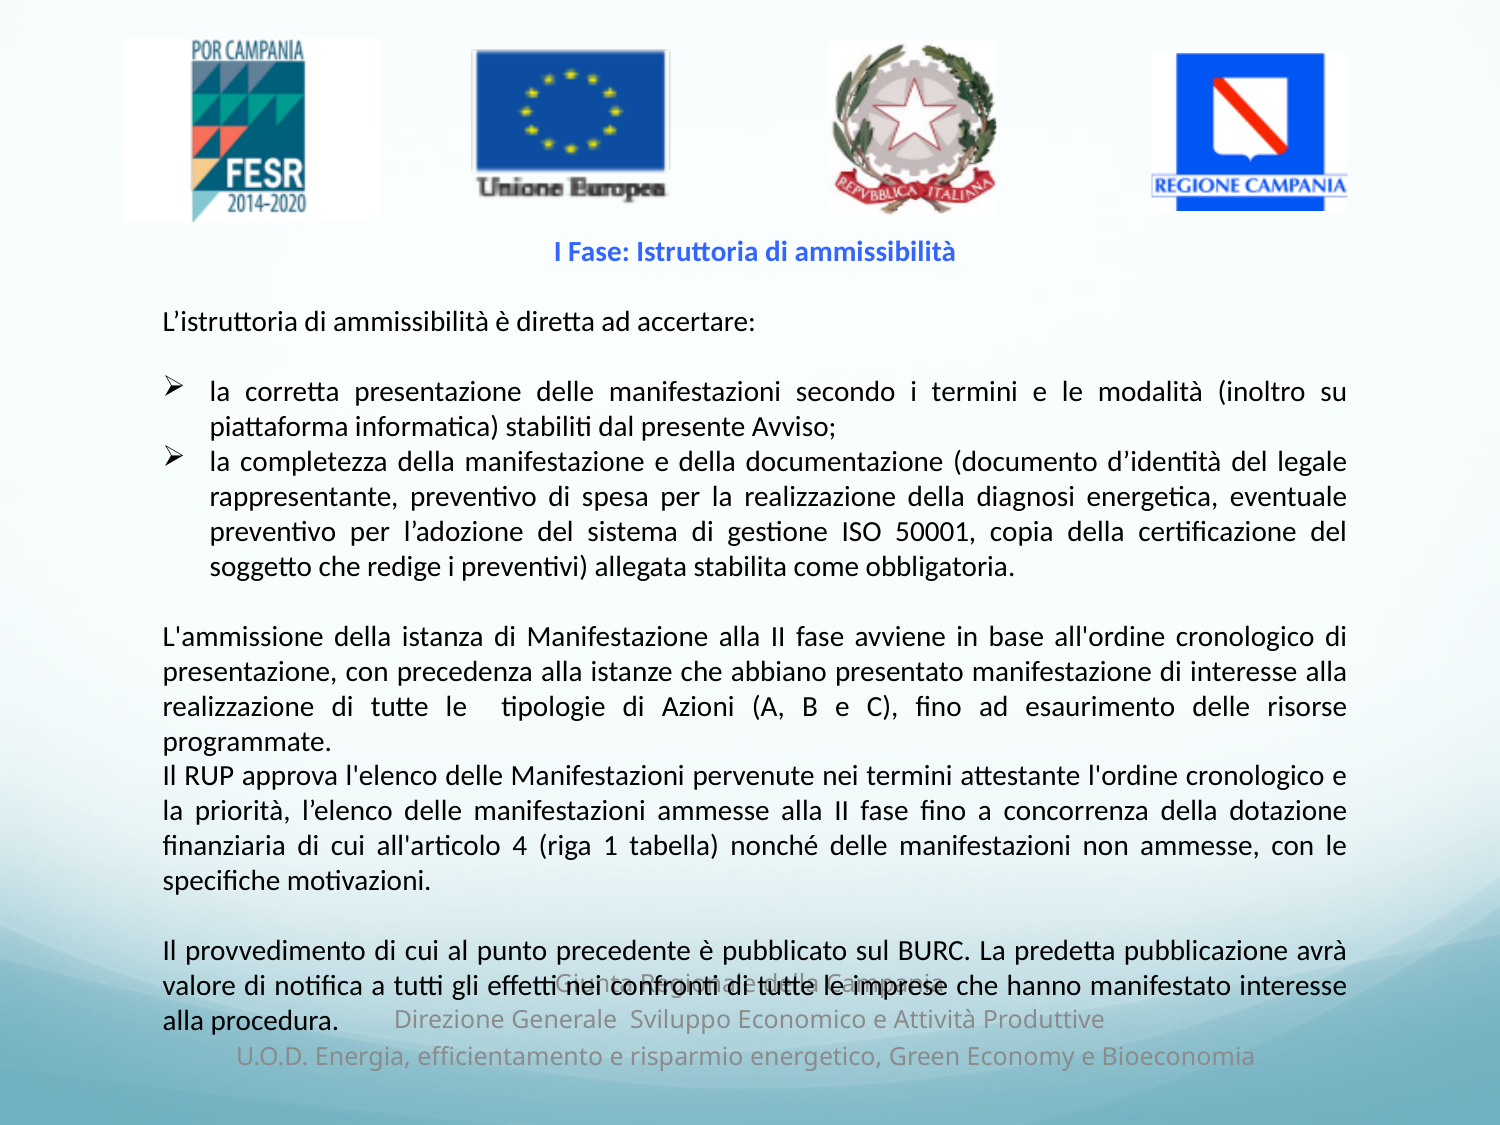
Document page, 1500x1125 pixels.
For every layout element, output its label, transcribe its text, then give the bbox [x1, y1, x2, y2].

text_box I Fase: Istruttoria di ammissibilità L’istruttoria di ammissibilità è diretta ad accertare: la corretta presentazione delle manifestazioni secondo i termini e le modalità (inoltro su piattaforma informatica) stabiliti dal presente Avviso; la completezza della manifestazione e della documentazione (documento d’identità del legale rappresentante, preventivo di spesa per la realizzazione della diagnosi energetica, eventuale preventivo per l’adozione del sistema di gestione ISO 50001, copia della certificazione del soggetto che redige i preventivi) allegata stabilita come obbligatoria. L'ammissione della istanza di Manifestazione alla II fase avviene in base all'ordine cronologico di presentazione, con precedenza alla istanze che abbiano presentato manifestazione di interesse alla realizzazione di tutte le tipologie di Azioni (A, B e C), fino ad esaurimento delle risorse programmate. Il RUP approva l'elenco delle Manifestazioni pervenute nei termini attestante l'ordine cronologico e la priorità, l’elenco delle manifestazioni ammesse alla II fase fino a concorrenza della dotazione finanziaria di cui all'articolo 4 (riga 1 tabella) nonché delle manifestazioni non ammesse, con le specifiche motivazioni. Il provvedimento di cui al punto precedente è pubblicato sul BURC. La predetta pubblicazione avrà valore di notifica a tutti gli effetti nei confronti di tutte le imprese che hanno manifestato interesse alla procedura. [147, 224, 1363, 1044]
text_box Giunta Regionale della Campania Direzione Generale Sviluppo Economico e Attività Produttive U.O.D. Energia, efficientamento e risparmio energetico, Green Economy e Bioeconomia [216, 1044, 1283, 1090]
picture [470, 42, 673, 209]
